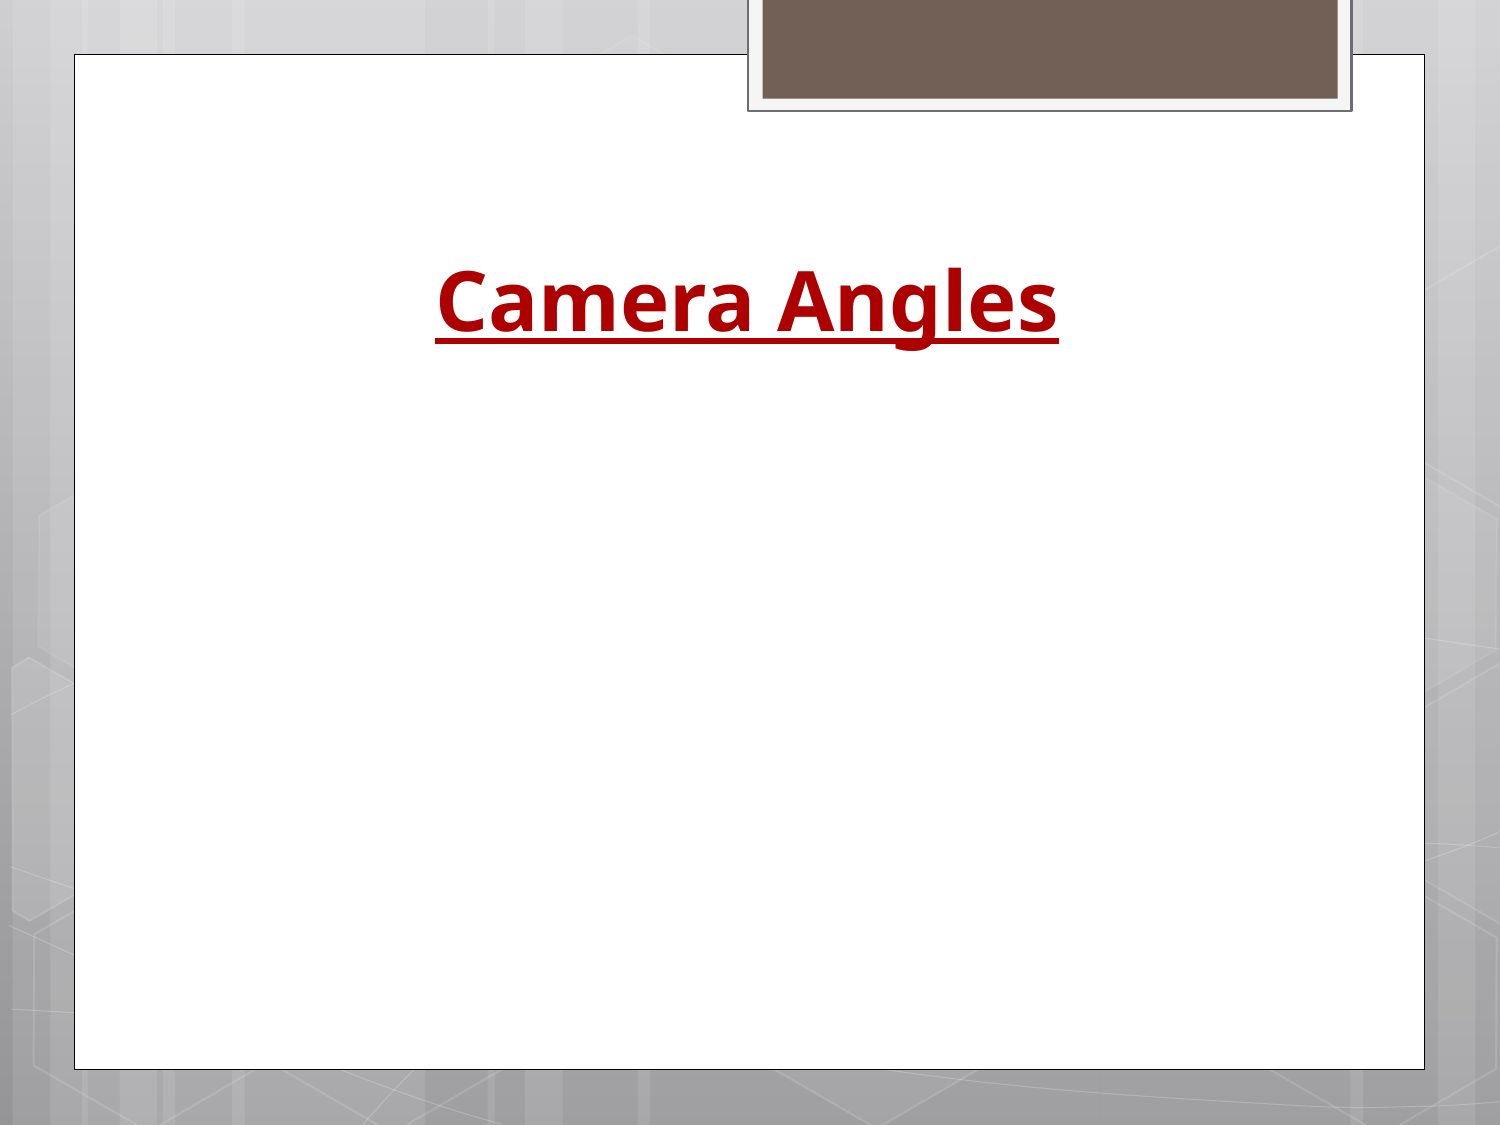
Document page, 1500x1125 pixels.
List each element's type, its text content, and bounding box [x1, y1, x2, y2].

title Camera Angles [171, 168, 1324, 357]
